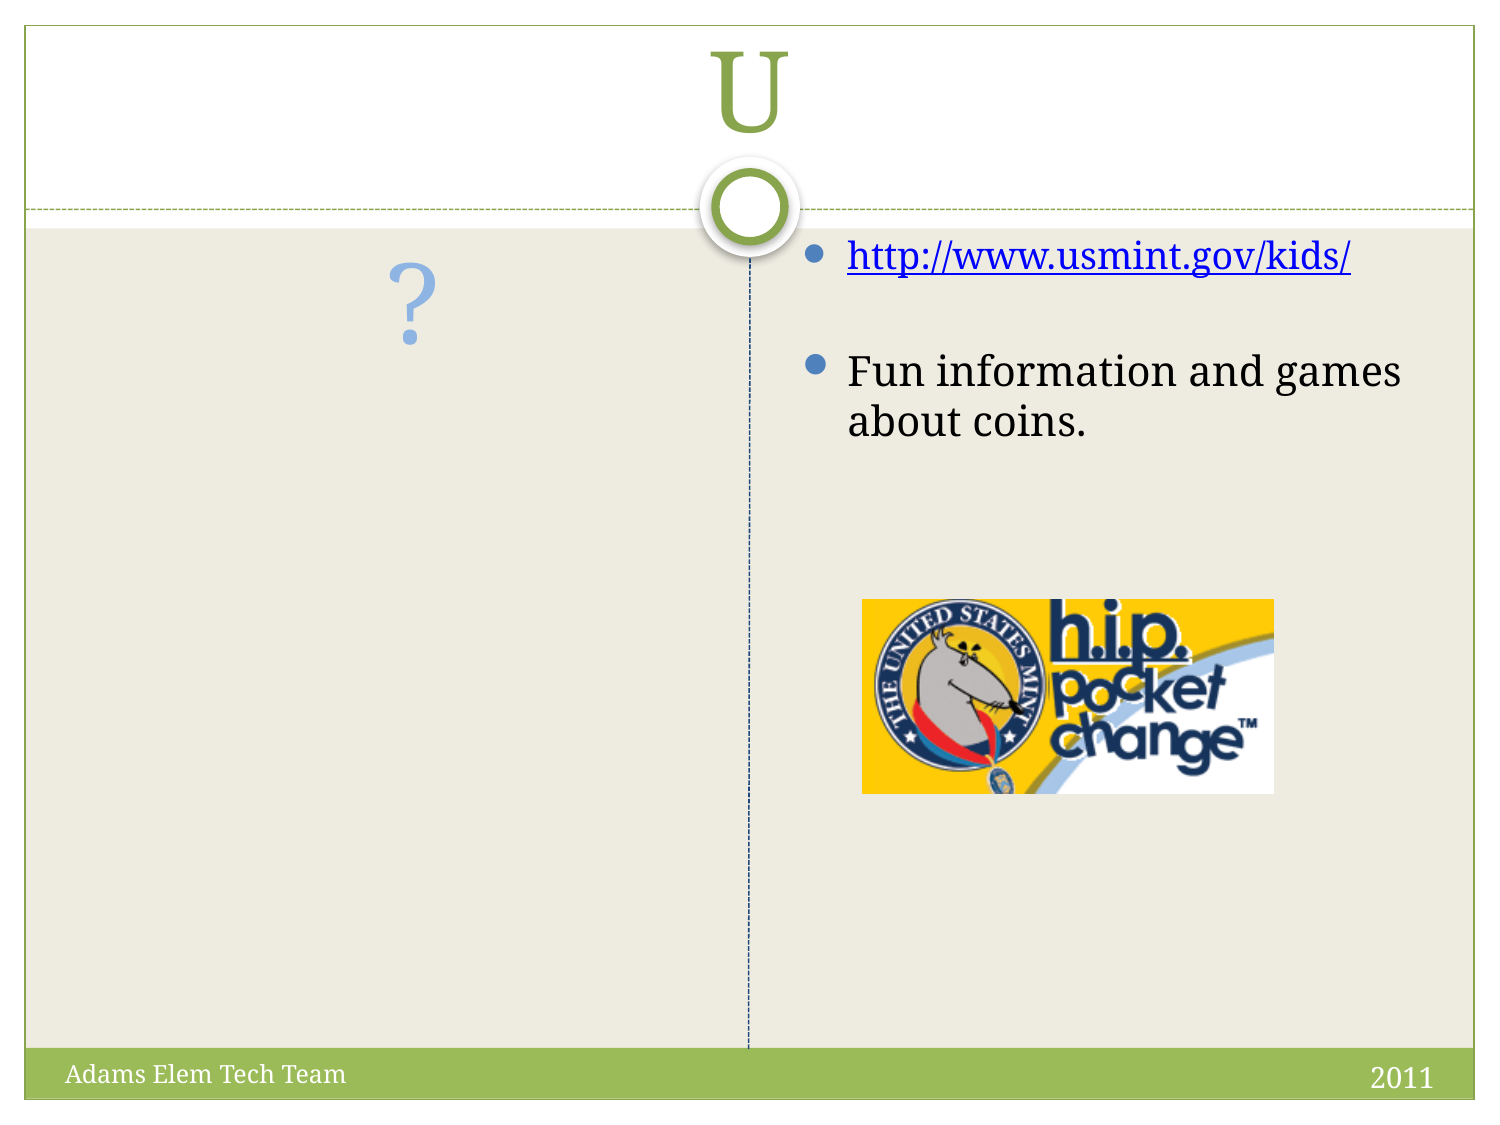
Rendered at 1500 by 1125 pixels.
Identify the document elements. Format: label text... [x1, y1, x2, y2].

list http://www.usmint.gov/kids/ Fun information and games about coins. [787, 224, 1450, 993]
footer Adams Elem Tech Team [50, 1051, 638, 1112]
picture [862, 599, 1274, 794]
title U [49, 37, 1450, 162]
list ? [49, 224, 712, 993]
slide_number 2011 [950, 1051, 1450, 1112]
